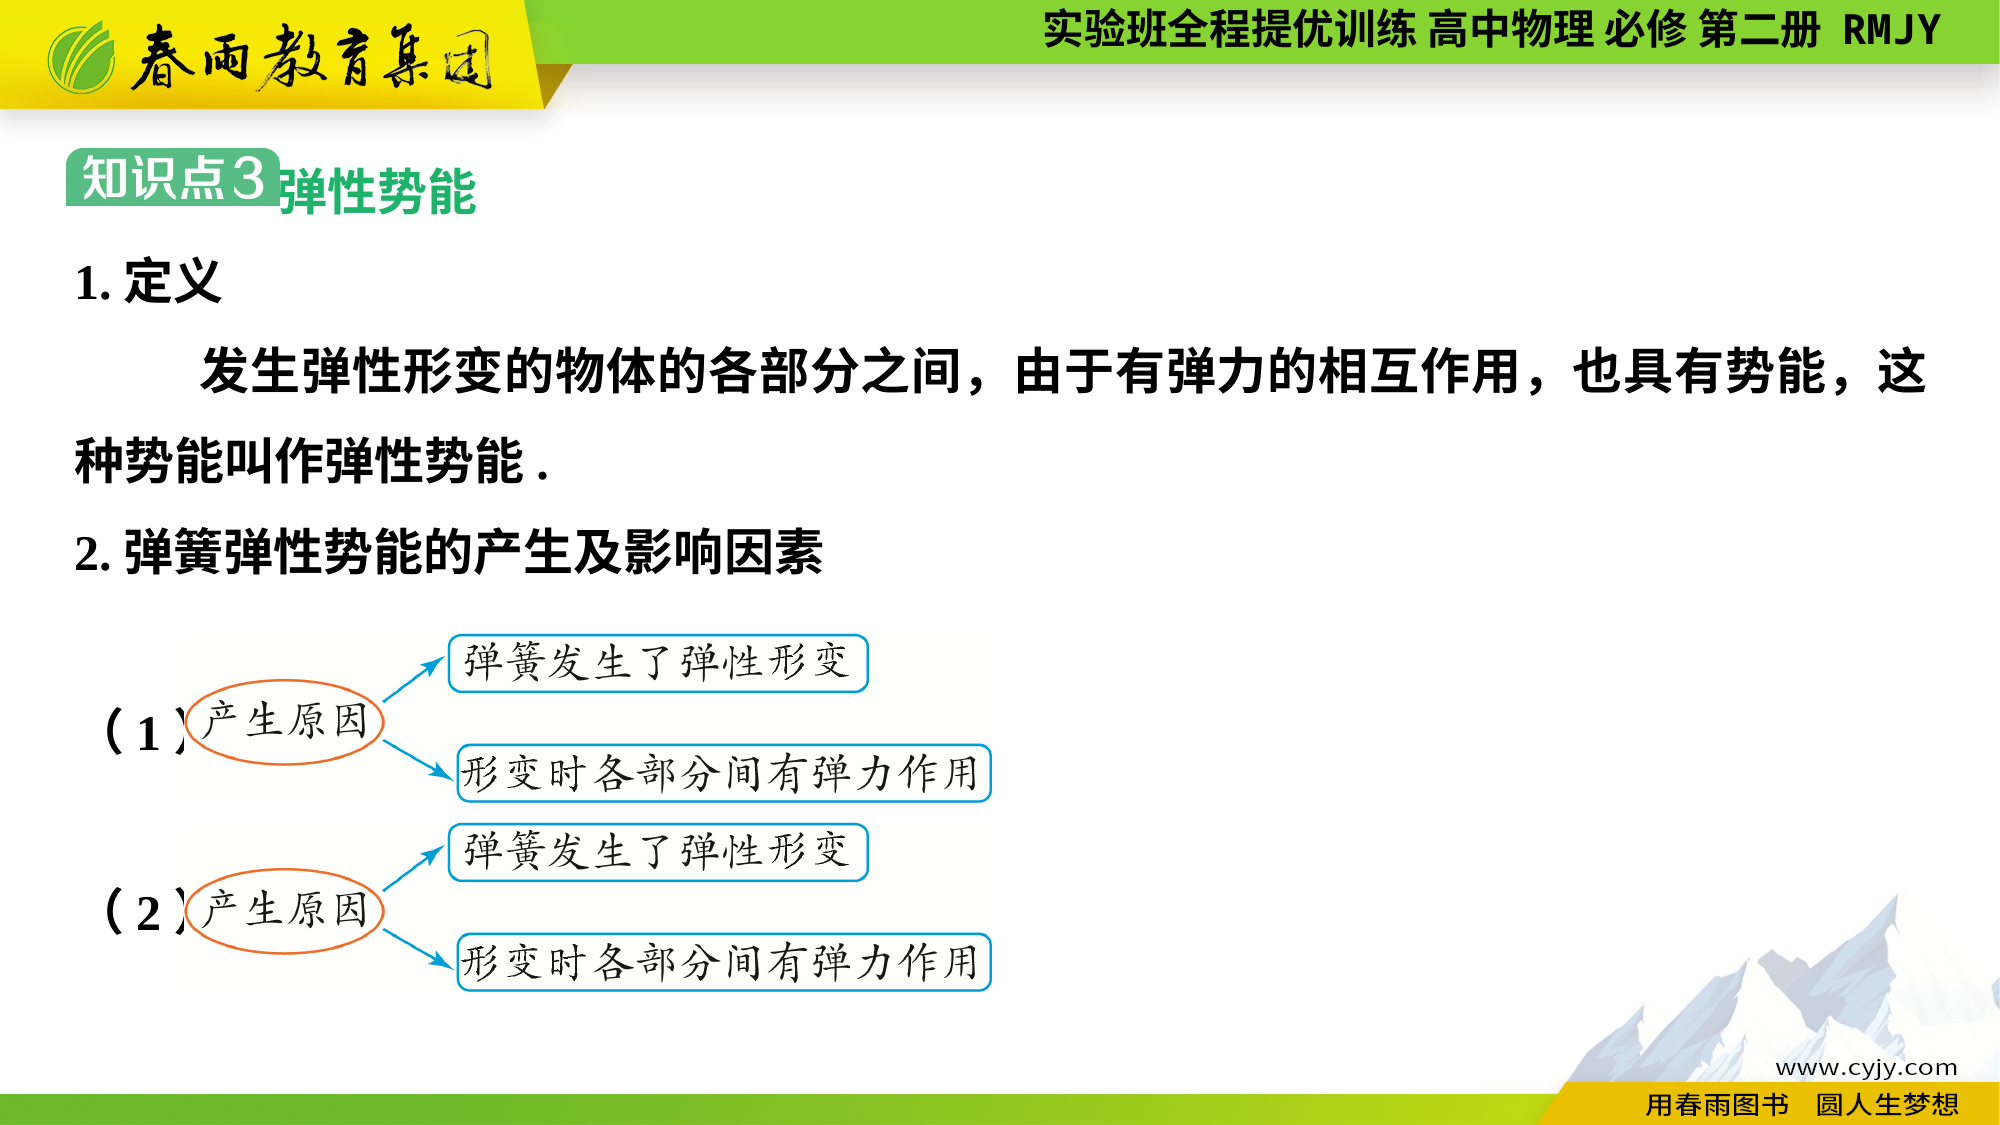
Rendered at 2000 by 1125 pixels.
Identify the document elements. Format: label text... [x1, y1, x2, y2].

picture [0, 0, 2000, 1125]
list 弹性势能 1.定义 发生弹性形变的物体的各部分之间，由于有弹力的相互作用，也具有势能，这种势能叫作弹性势能. 2.弹簧弹性势能的产生及影响因素 （1） （2） [59, 122, 1944, 956]
